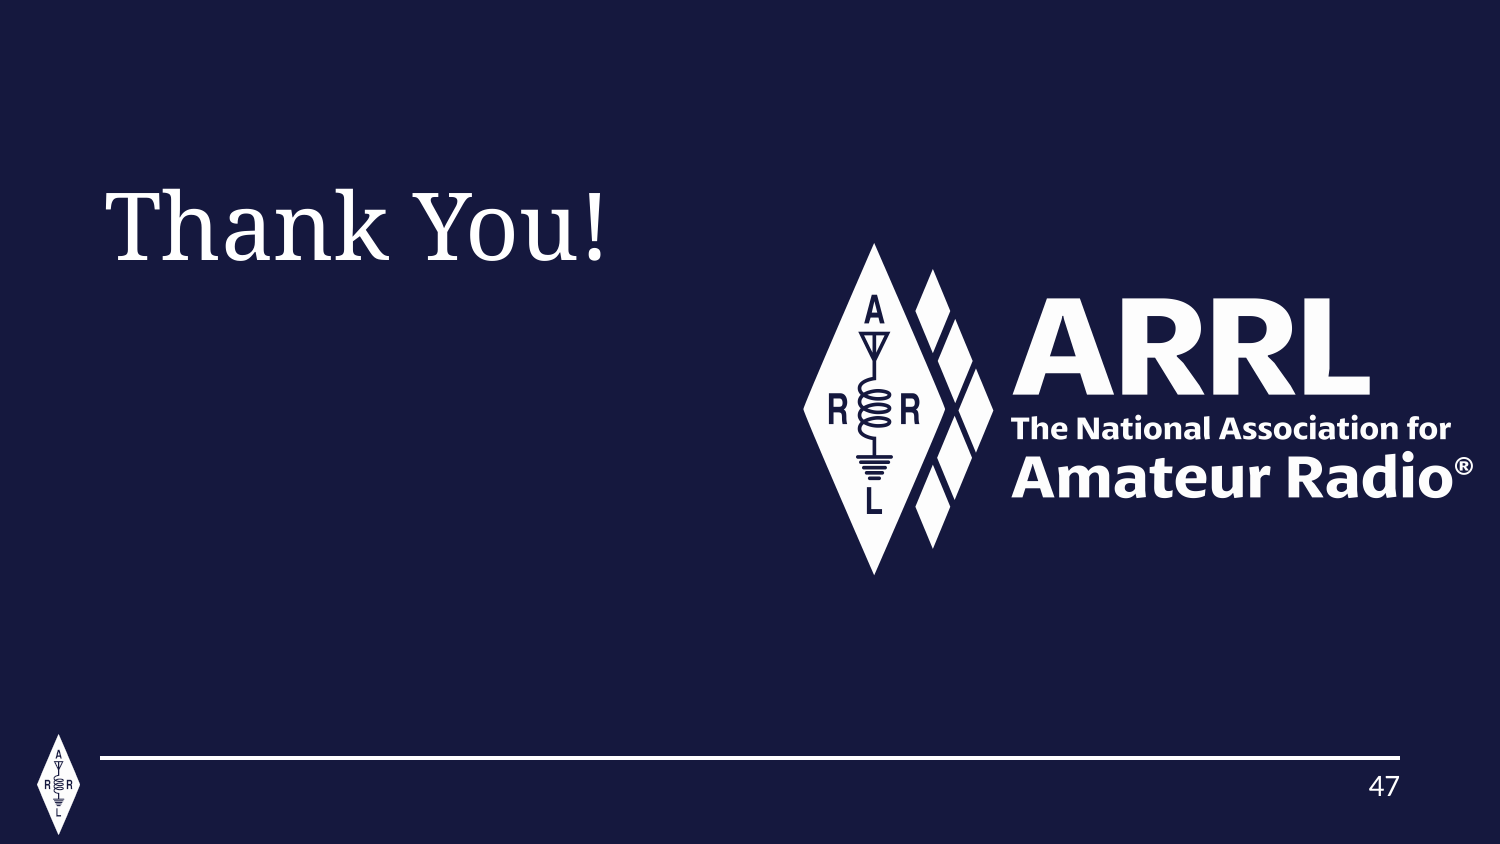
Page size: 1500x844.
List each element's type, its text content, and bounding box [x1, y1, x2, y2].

picture [37, 734, 80, 835]
title Thank You! [104, 135, 621, 287]
slide_number 47 [1302, 761, 1400, 807]
picture [801, 239, 1478, 580]
